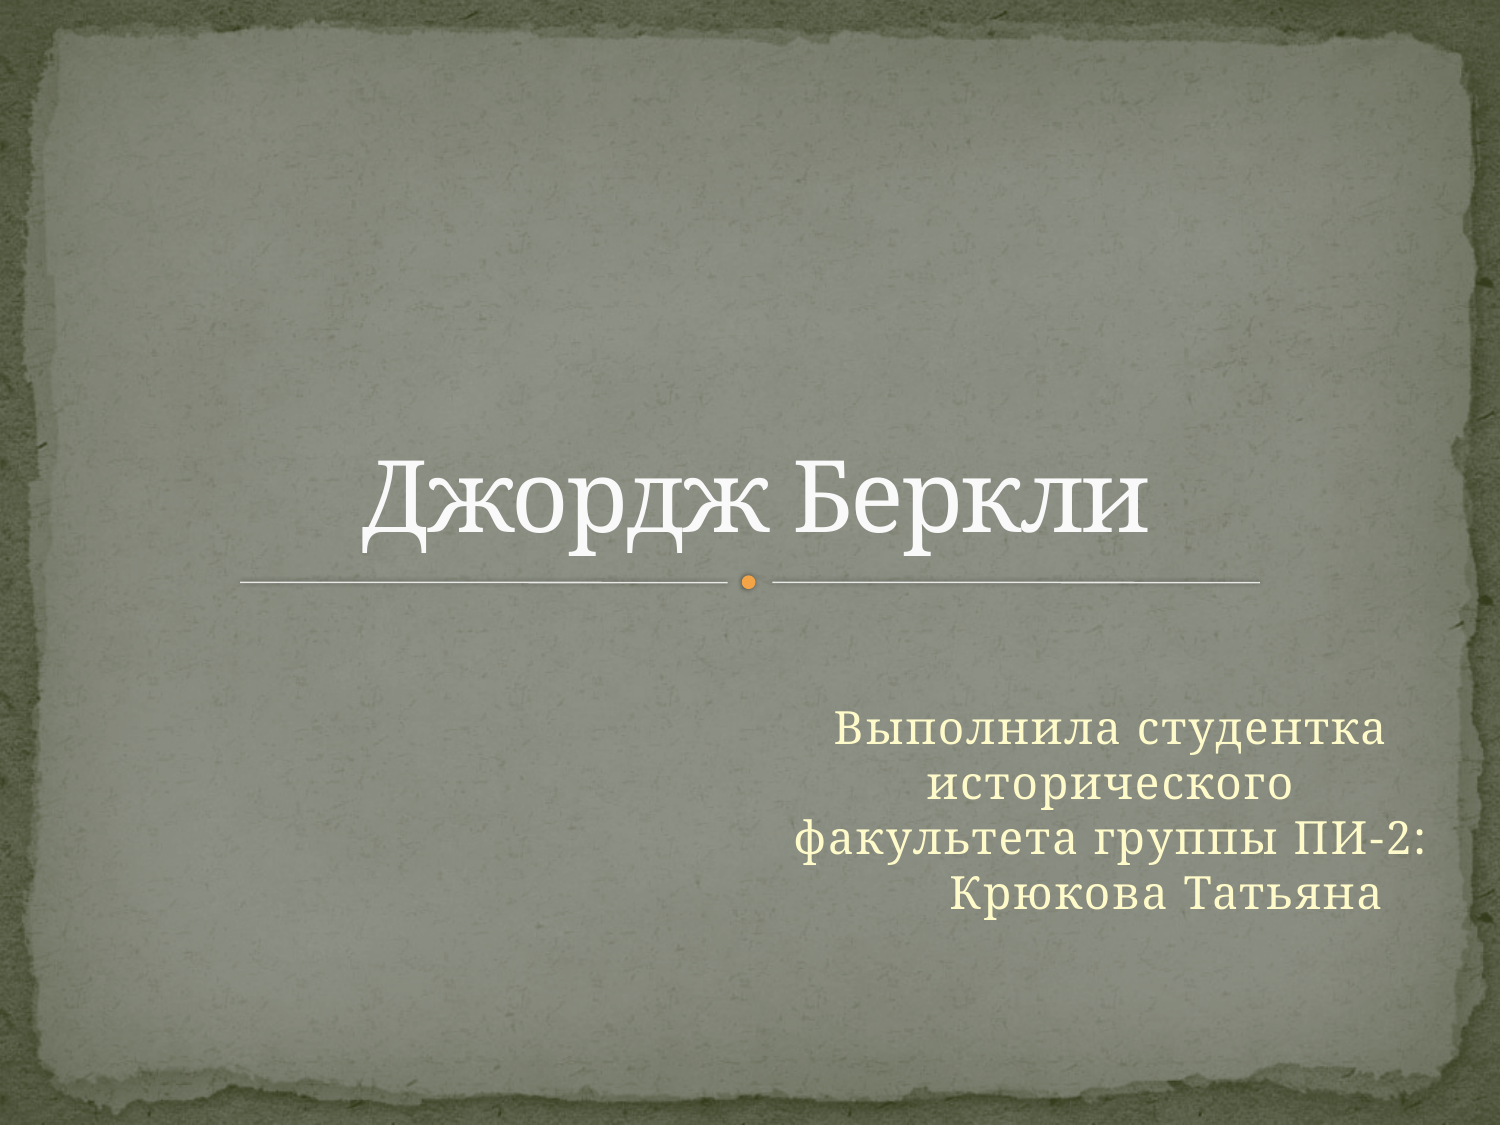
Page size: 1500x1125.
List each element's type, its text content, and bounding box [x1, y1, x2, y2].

subtitle Выполнила студентка исторического факультета группы ПИ-2: Крюкова Татьяна [773, 691, 1450, 964]
title Джордж Беркли [74, 235, 1438, 561]
